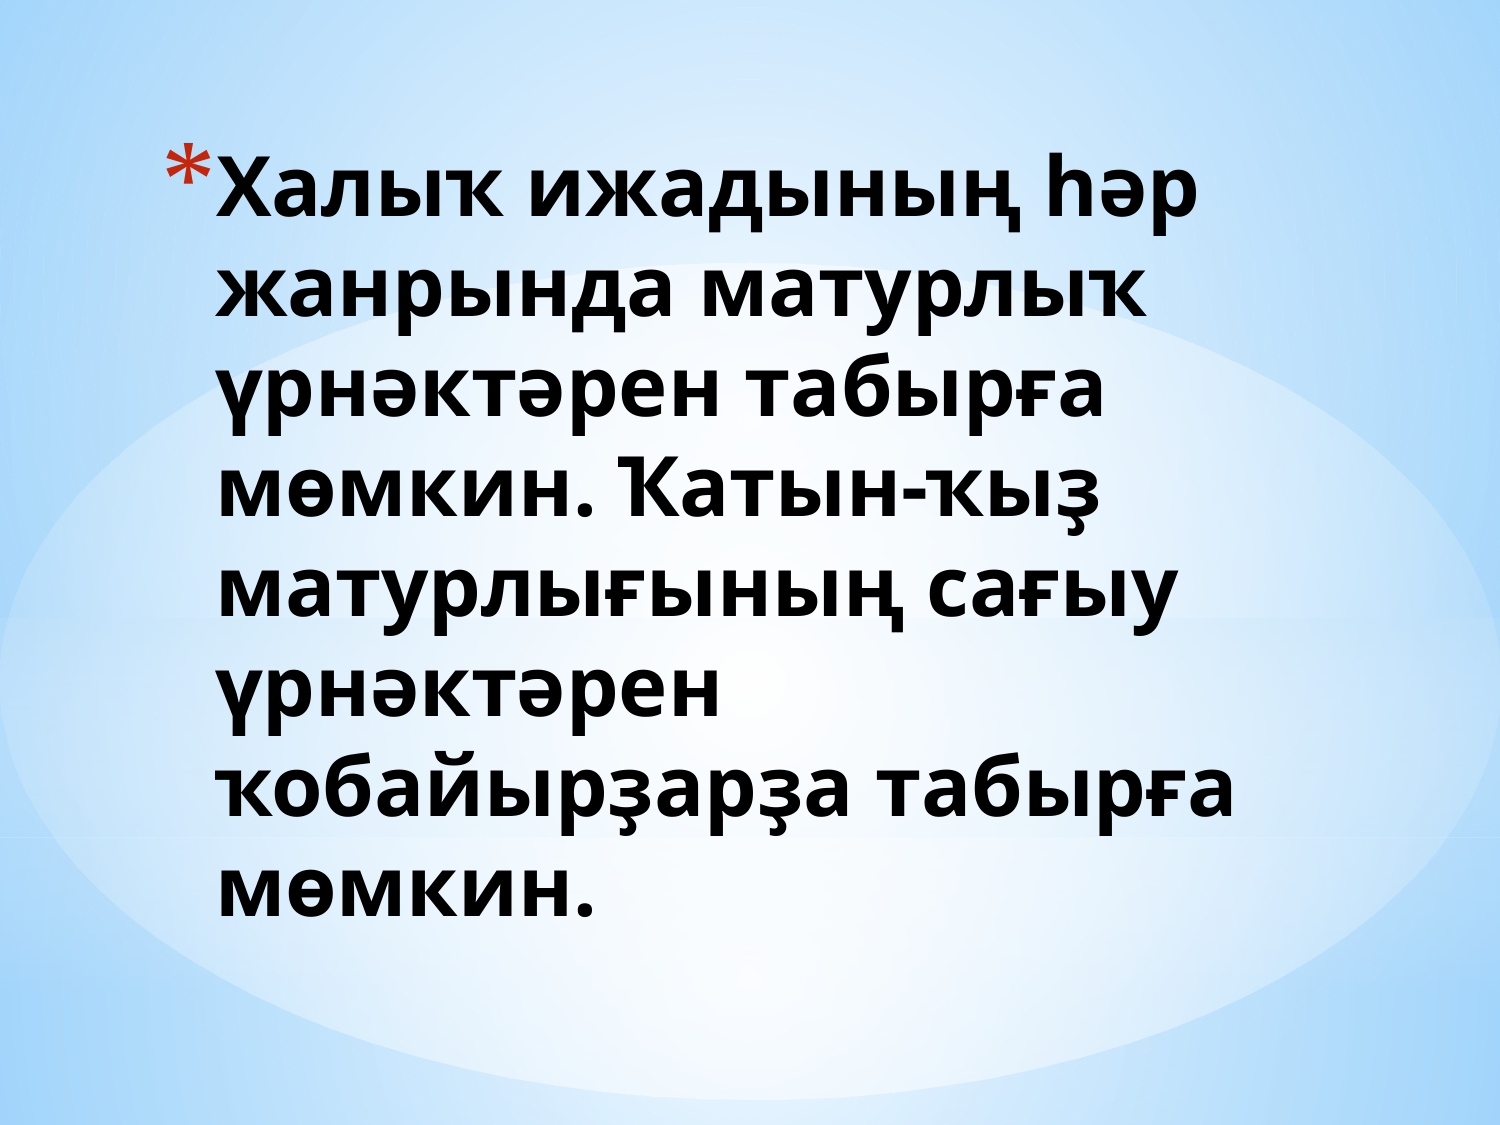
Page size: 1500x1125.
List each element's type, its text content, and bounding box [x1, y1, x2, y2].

title Халыҡ ижадының һәр жанрында матурлыҡ үрнәктәрен табырға мөмкин. Ҡатын-ҡыҙ матурлығының сағыу үрнәктәрен ҡобайырҙарҙа табырға мөмкин. [147, 125, 1351, 964]
